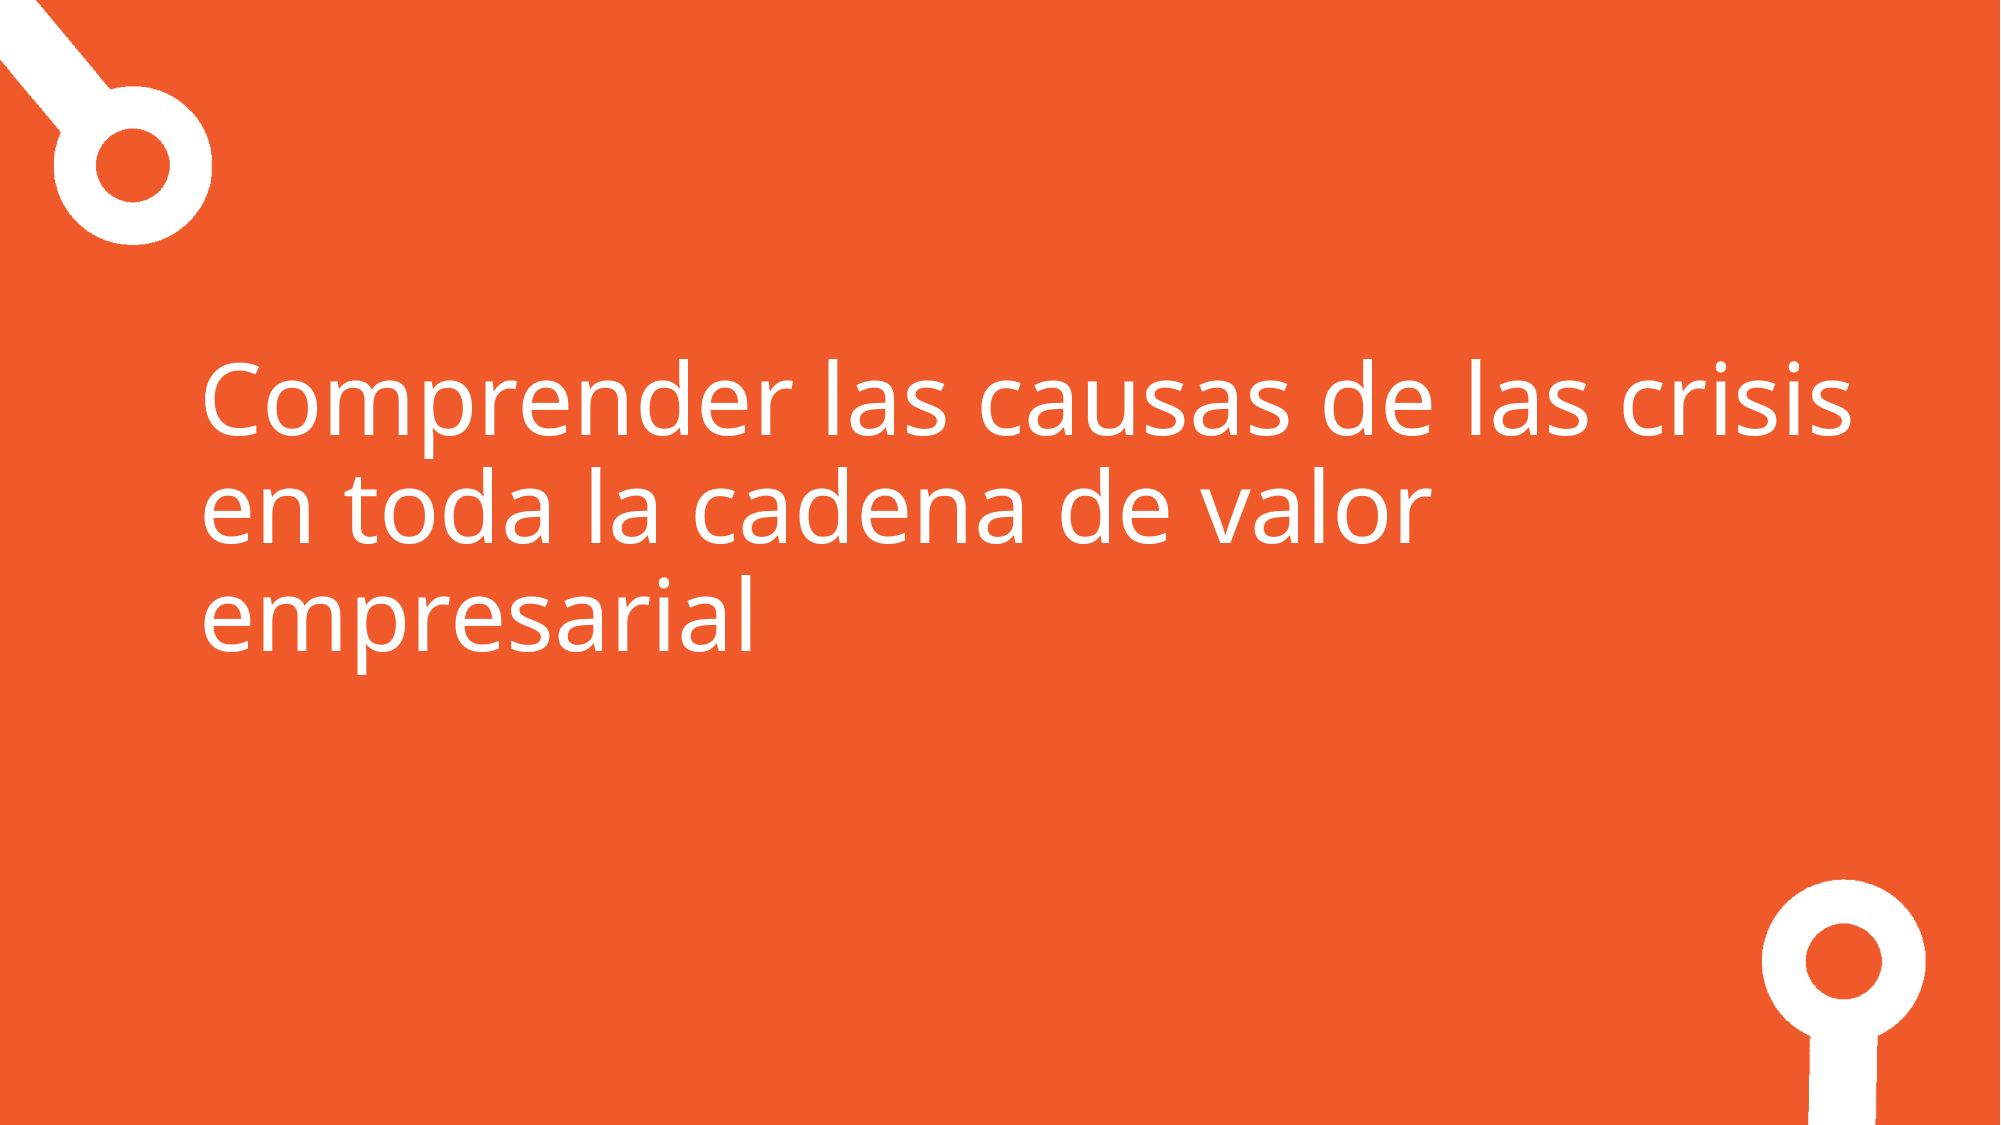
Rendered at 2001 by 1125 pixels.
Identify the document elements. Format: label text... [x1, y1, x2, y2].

picture [0, 0, 269, 308]
list Comprender las causas de las crisis en toda la cadena de valor empresarial [184, 487, 1873, 748]
picture [1652, 870, 2001, 1125]
